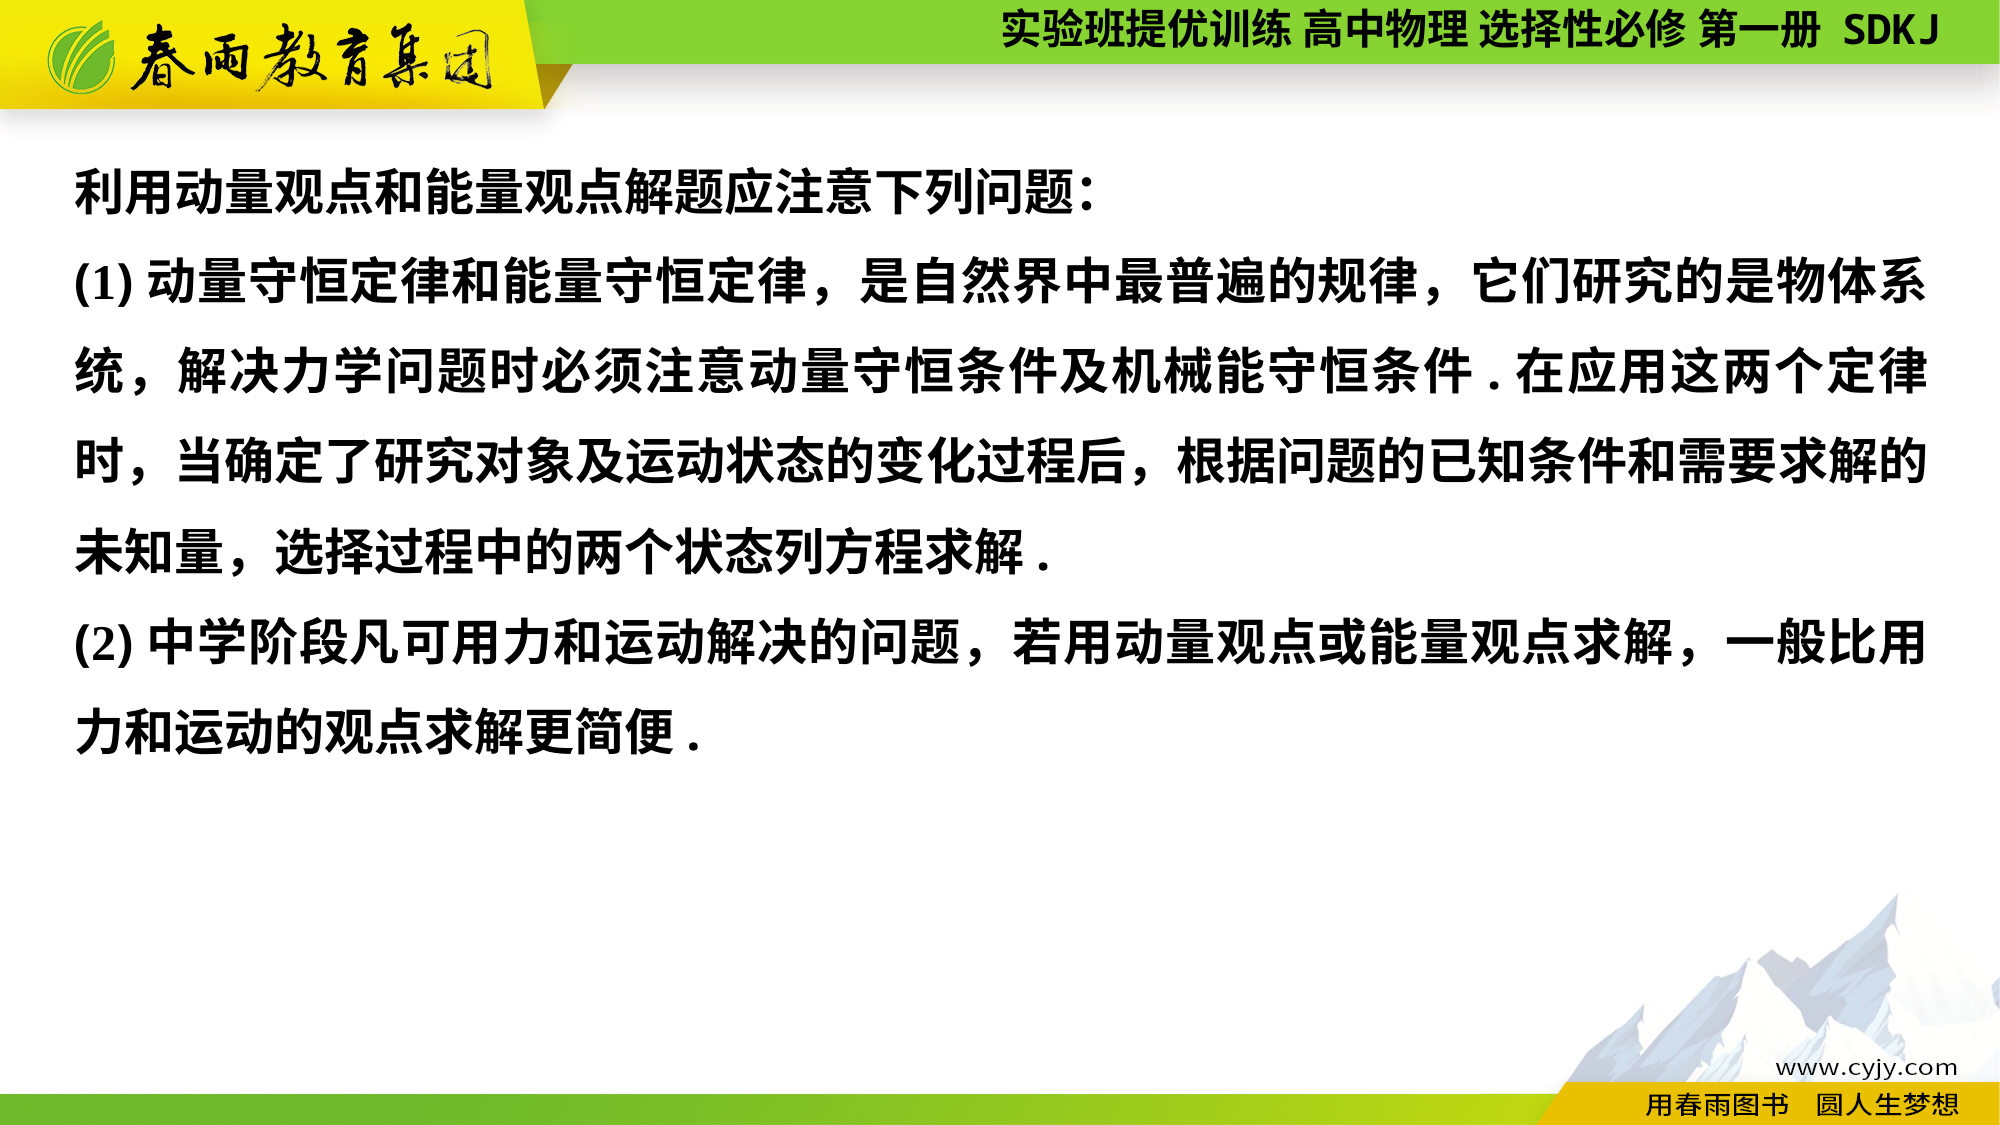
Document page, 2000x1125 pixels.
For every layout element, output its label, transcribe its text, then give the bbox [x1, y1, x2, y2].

picture [0, 0, 2000, 1125]
list 利用动量观点和能量观点解题应注意下列问题： (1)动量守恒定律和能量守恒定律，是自然界中最普遍的规律，它们研究的是物体系统，解决力学问题时必须注意动量守恒条件及机械能守恒条件.在应用这两个定律时，当确定了研究对象及运动状态的变化过程后，根据问题的已知条件和需要求解的未知量，选择过程中的两个状态列方程求解. (2)中学阶段凡可用力和运动解决的问题，若用动量观点或能量观点求解，一般比用力和运动的观点求解更简便. [59, 122, 1944, 774]
